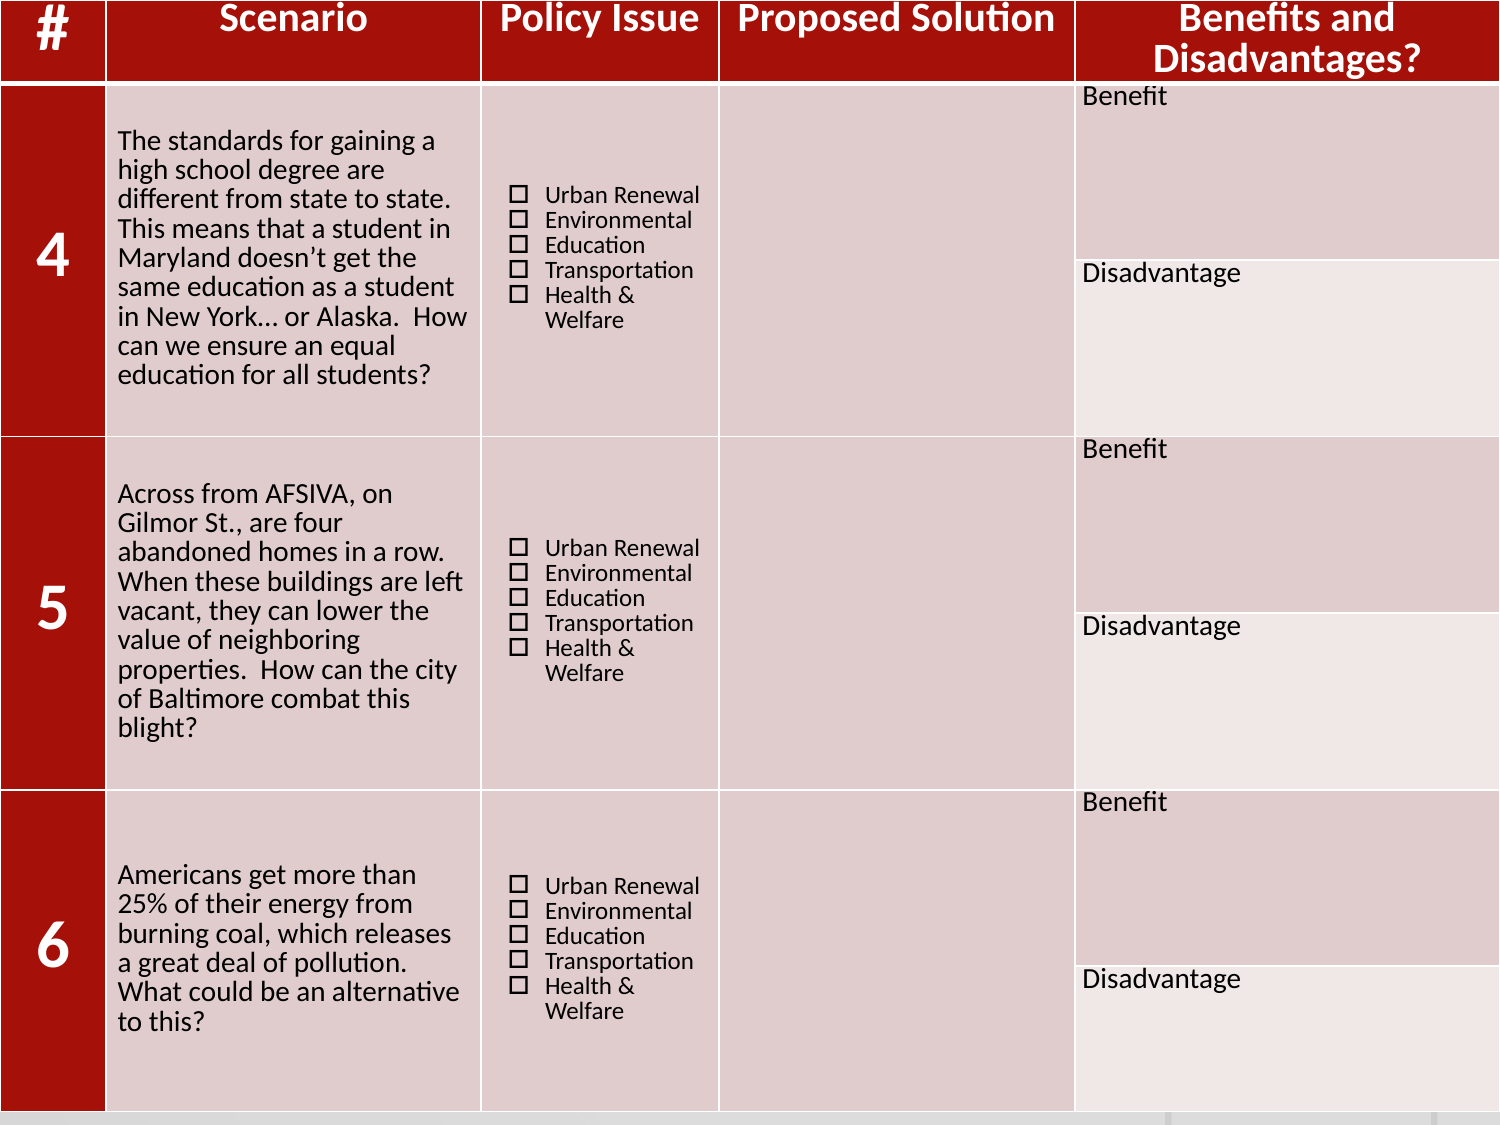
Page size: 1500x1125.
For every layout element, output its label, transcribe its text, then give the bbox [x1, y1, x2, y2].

table_cell Across from AFSIVA, on Gilmor St., are four abandoned homes in a row. When these buildings are left vacant, they can lower the value of neighboring properties. How can the city of Baltimore combat this blight? [107, 437, 480, 789]
table_cell [720, 86, 1074, 436]
table_cell [720, 437, 1074, 789]
table_cell Urban Renewal Environmental Education Transportation Health & Welfare [482, 791, 718, 1111]
table_cell Disadvantage [1076, 614, 1499, 789]
table_cell 6 [1, 791, 105, 1111]
table_cell Benefit [1076, 86, 1499, 259]
table_header Proposed Solution [720, 1, 1074, 81]
table_cell Urban Renewal Environmental Education Transportation Health & Welfare [482, 437, 718, 789]
table_cell Benefit [1076, 791, 1499, 965]
table_cell 5 [1, 437, 105, 789]
table_cell Disadvantage [1076, 967, 1499, 1111]
table_cell [720, 791, 1074, 1111]
table_cell The standards for gaining a high school degree are different from state to state. This means that a student in Maryland doesn’t get the same education as a student in New York… or Alaska. How can we ensure an equal education for all students? [107, 86, 480, 436]
table_header Benefits and Disadvantages? [1076, 1, 1499, 81]
table_header Policy Issue [482, 1, 718, 81]
table_cell Disadvantage [1076, 261, 1499, 436]
table_cell Benefit [1076, 437, 1499, 612]
table_cell Americans get more than 25% of their energy from burning coal, which releases a great deal of pollution. What could be an alternative to this? [107, 791, 480, 1111]
table_cell Urban Renewal Environmental Education Transportation Health & Welfare [482, 86, 718, 436]
table_header Scenario [107, 1, 480, 81]
table_header # [1, 1, 105, 81]
table_cell 4 [1, 86, 105, 436]
